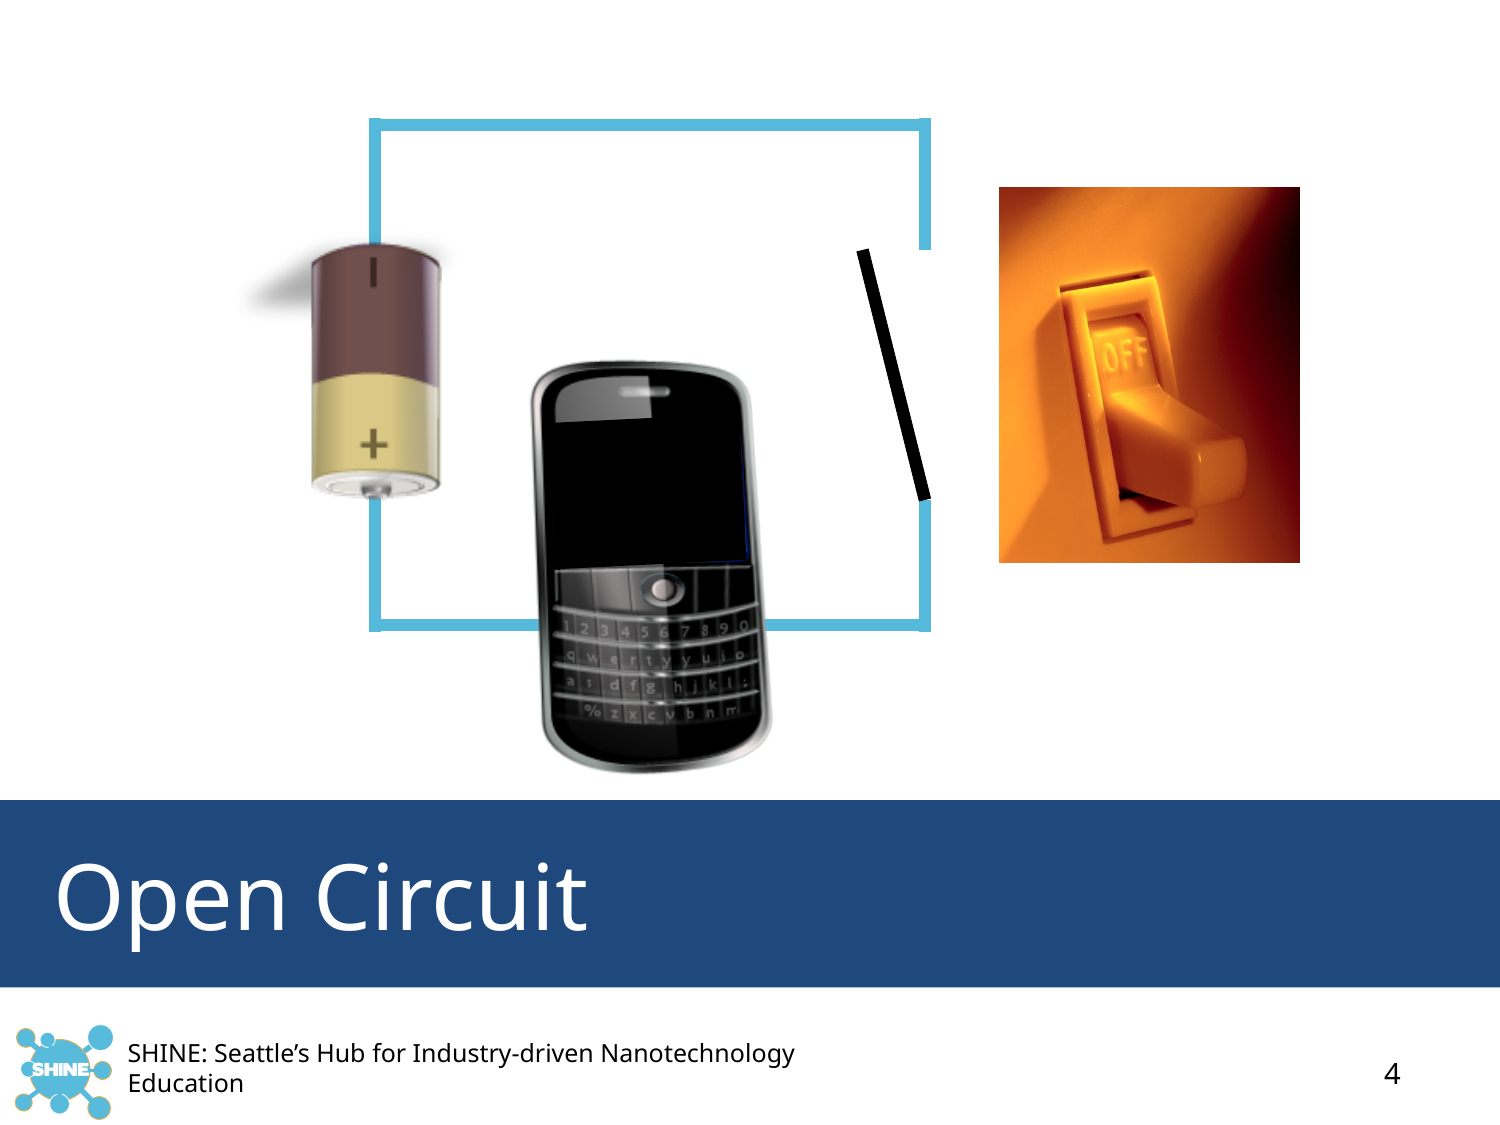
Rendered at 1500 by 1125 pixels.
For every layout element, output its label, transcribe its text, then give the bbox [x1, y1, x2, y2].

picture [12, 1024, 116, 1120]
picture [999, 187, 1301, 563]
text_box 4 [1369, 1040, 1445, 1100]
slide_number SHINE: Seattle’s Hub for Industry-driven Nanotechnology Education [119, 1037, 913, 1098]
picture [212, 212, 863, 788]
title Open Circuit [0, 800, 1500, 988]
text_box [866, 343, 994, 407]
